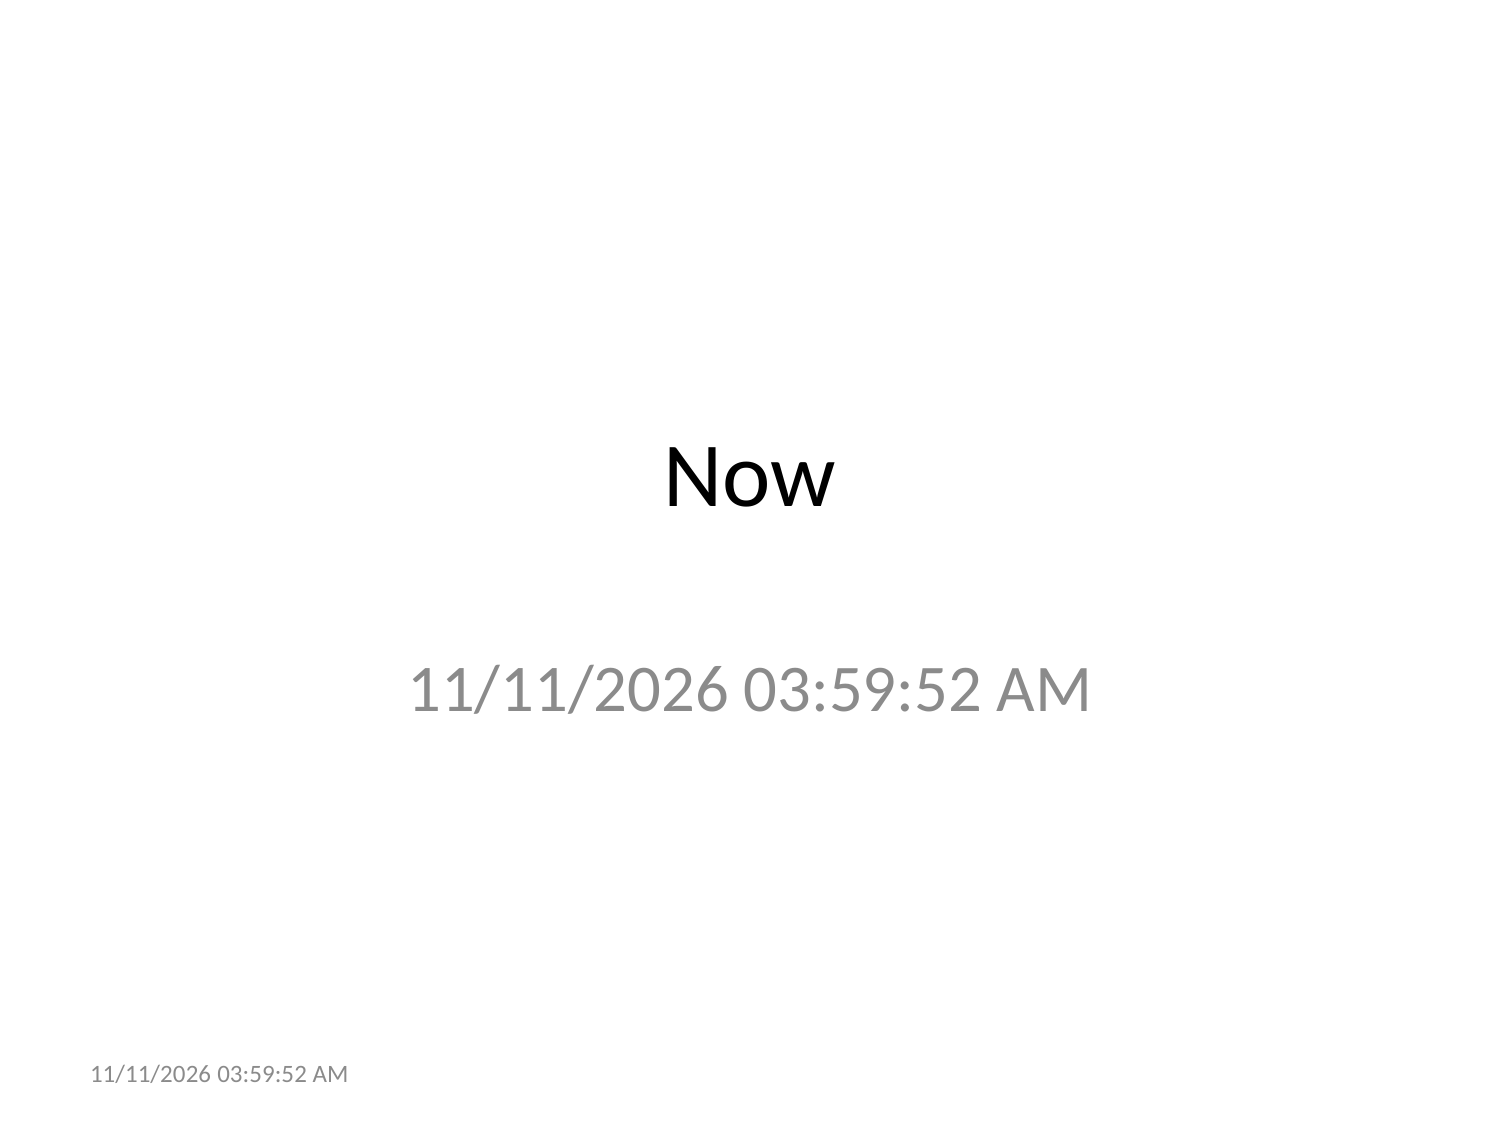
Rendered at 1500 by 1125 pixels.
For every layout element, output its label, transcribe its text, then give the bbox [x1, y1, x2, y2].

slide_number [75, 1042, 425, 1103]
subtitle 2011-12-19 10:20:04 AM [225, 637, 1275, 925]
title Now [112, 349, 1388, 591]
